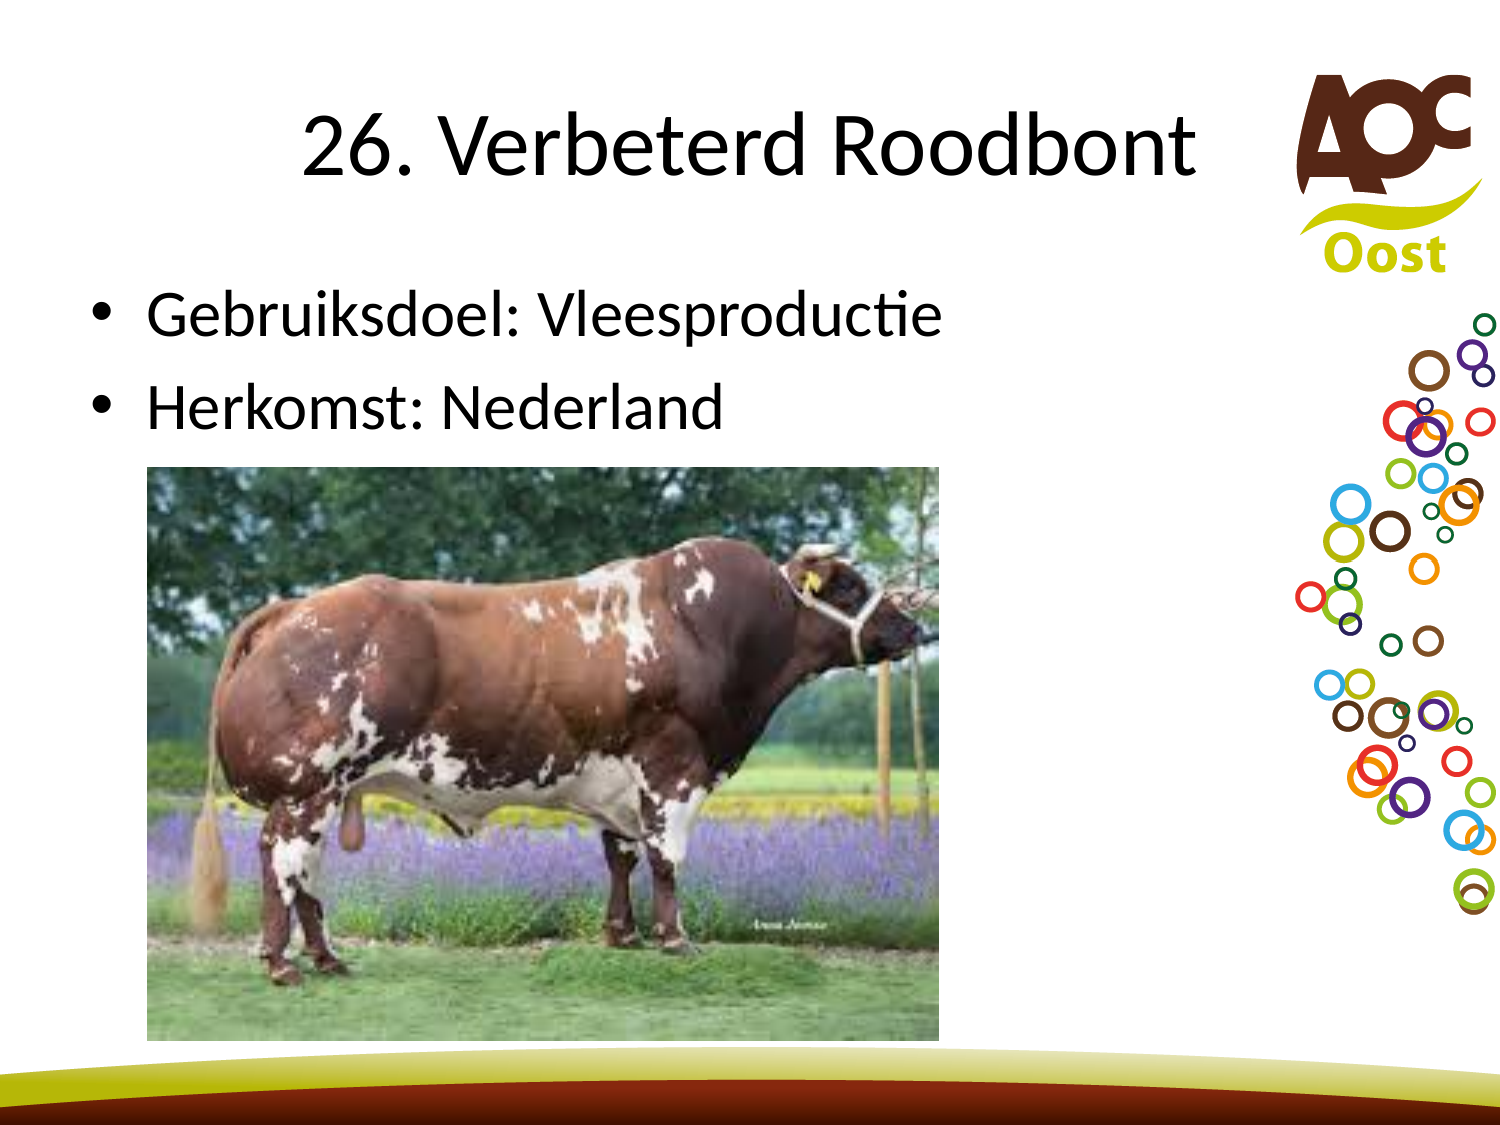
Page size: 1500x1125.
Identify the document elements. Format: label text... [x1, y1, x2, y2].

title 26. Verbeterd Roodbont [75, 45, 1425, 233]
list Gebruiksdoel: Vleesproductie Herkomst: Nederland [75, 262, 1282, 1024]
picture [0, 0, 1500, 1125]
